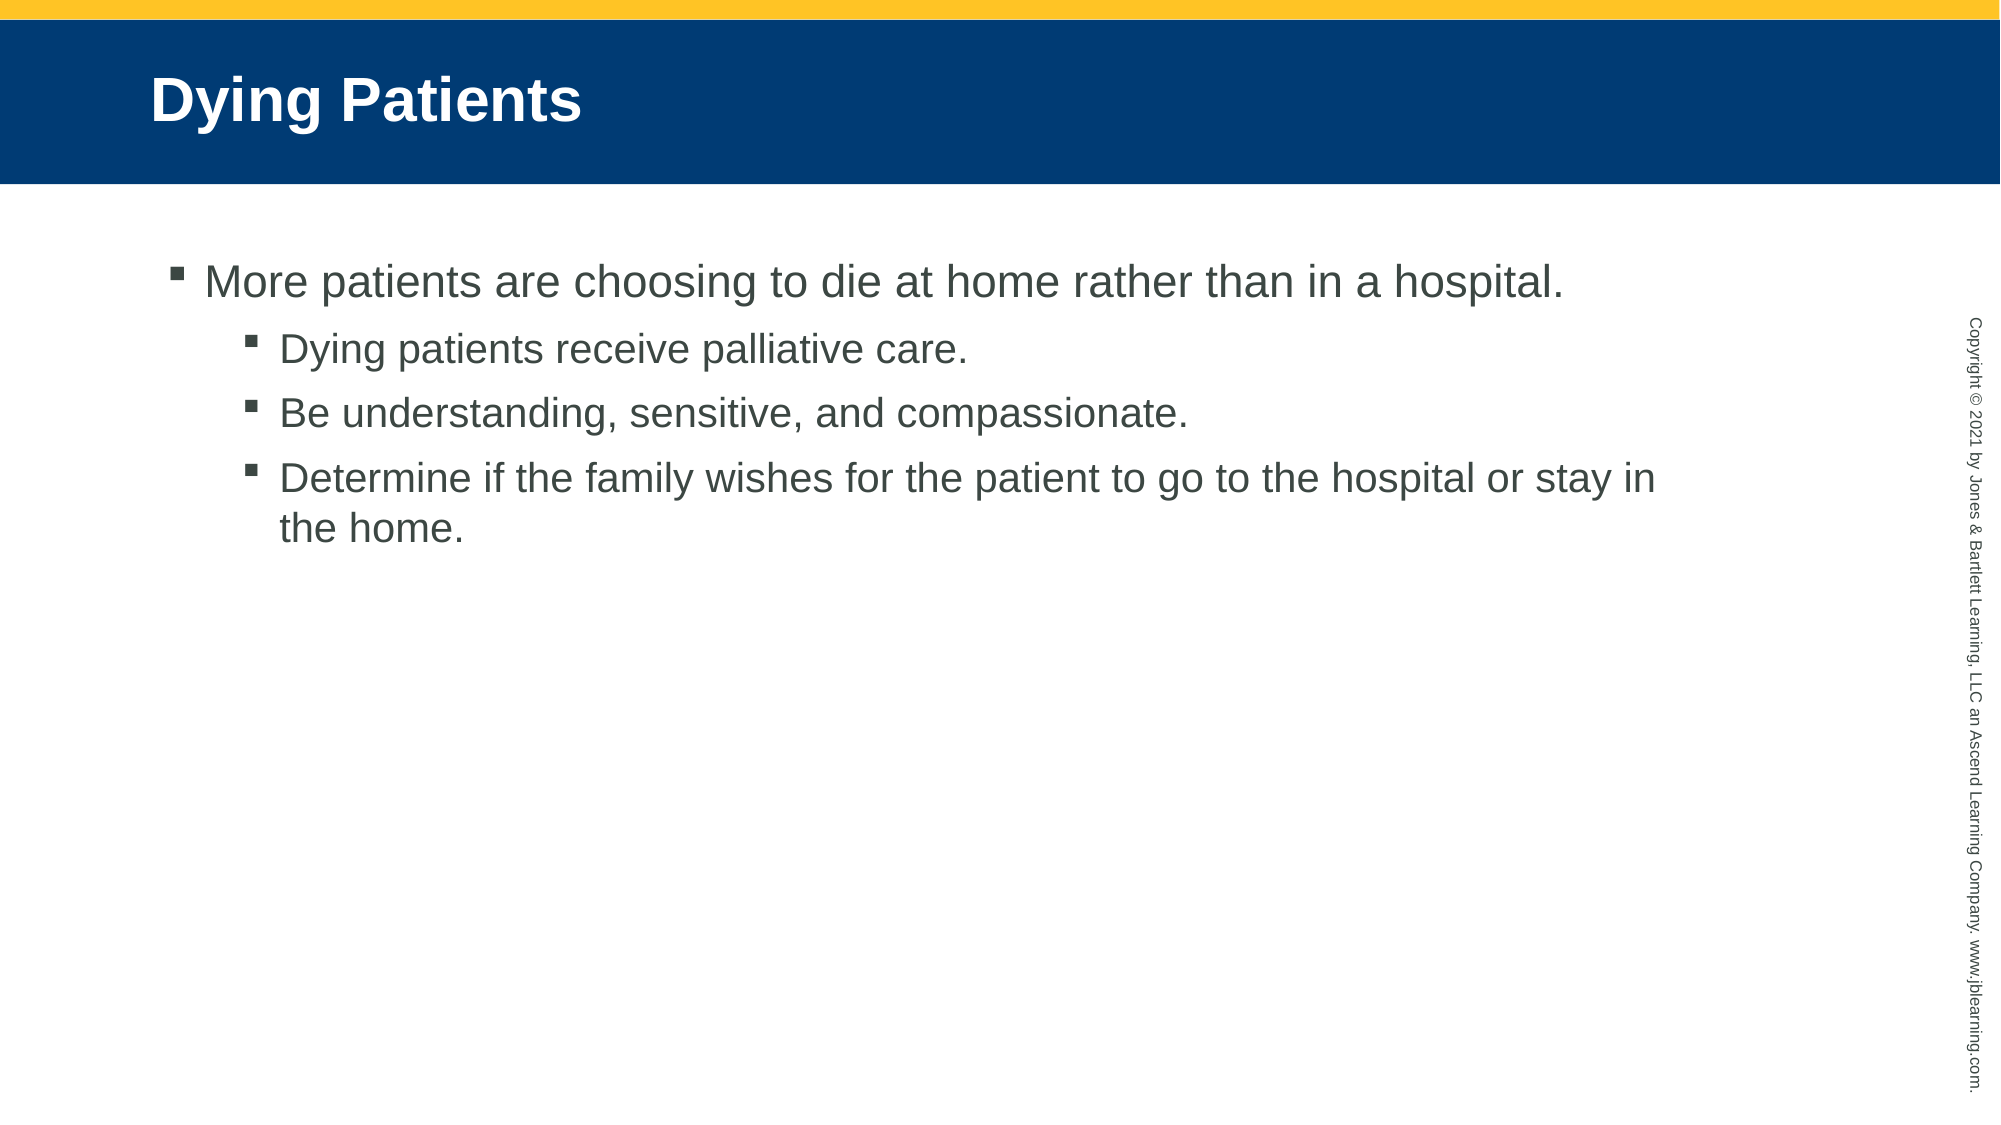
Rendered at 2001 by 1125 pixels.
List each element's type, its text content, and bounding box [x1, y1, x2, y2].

list More patients are choosing to die at home rather than in a hospital. Dying patients receive palliative care. Be understanding, sensitive, and compassionate. Determine if the family wishes for the patient to go to the hospital or stay in the home. [151, 244, 1717, 1016]
title Dying Patients [0, 19, 2000, 185]
